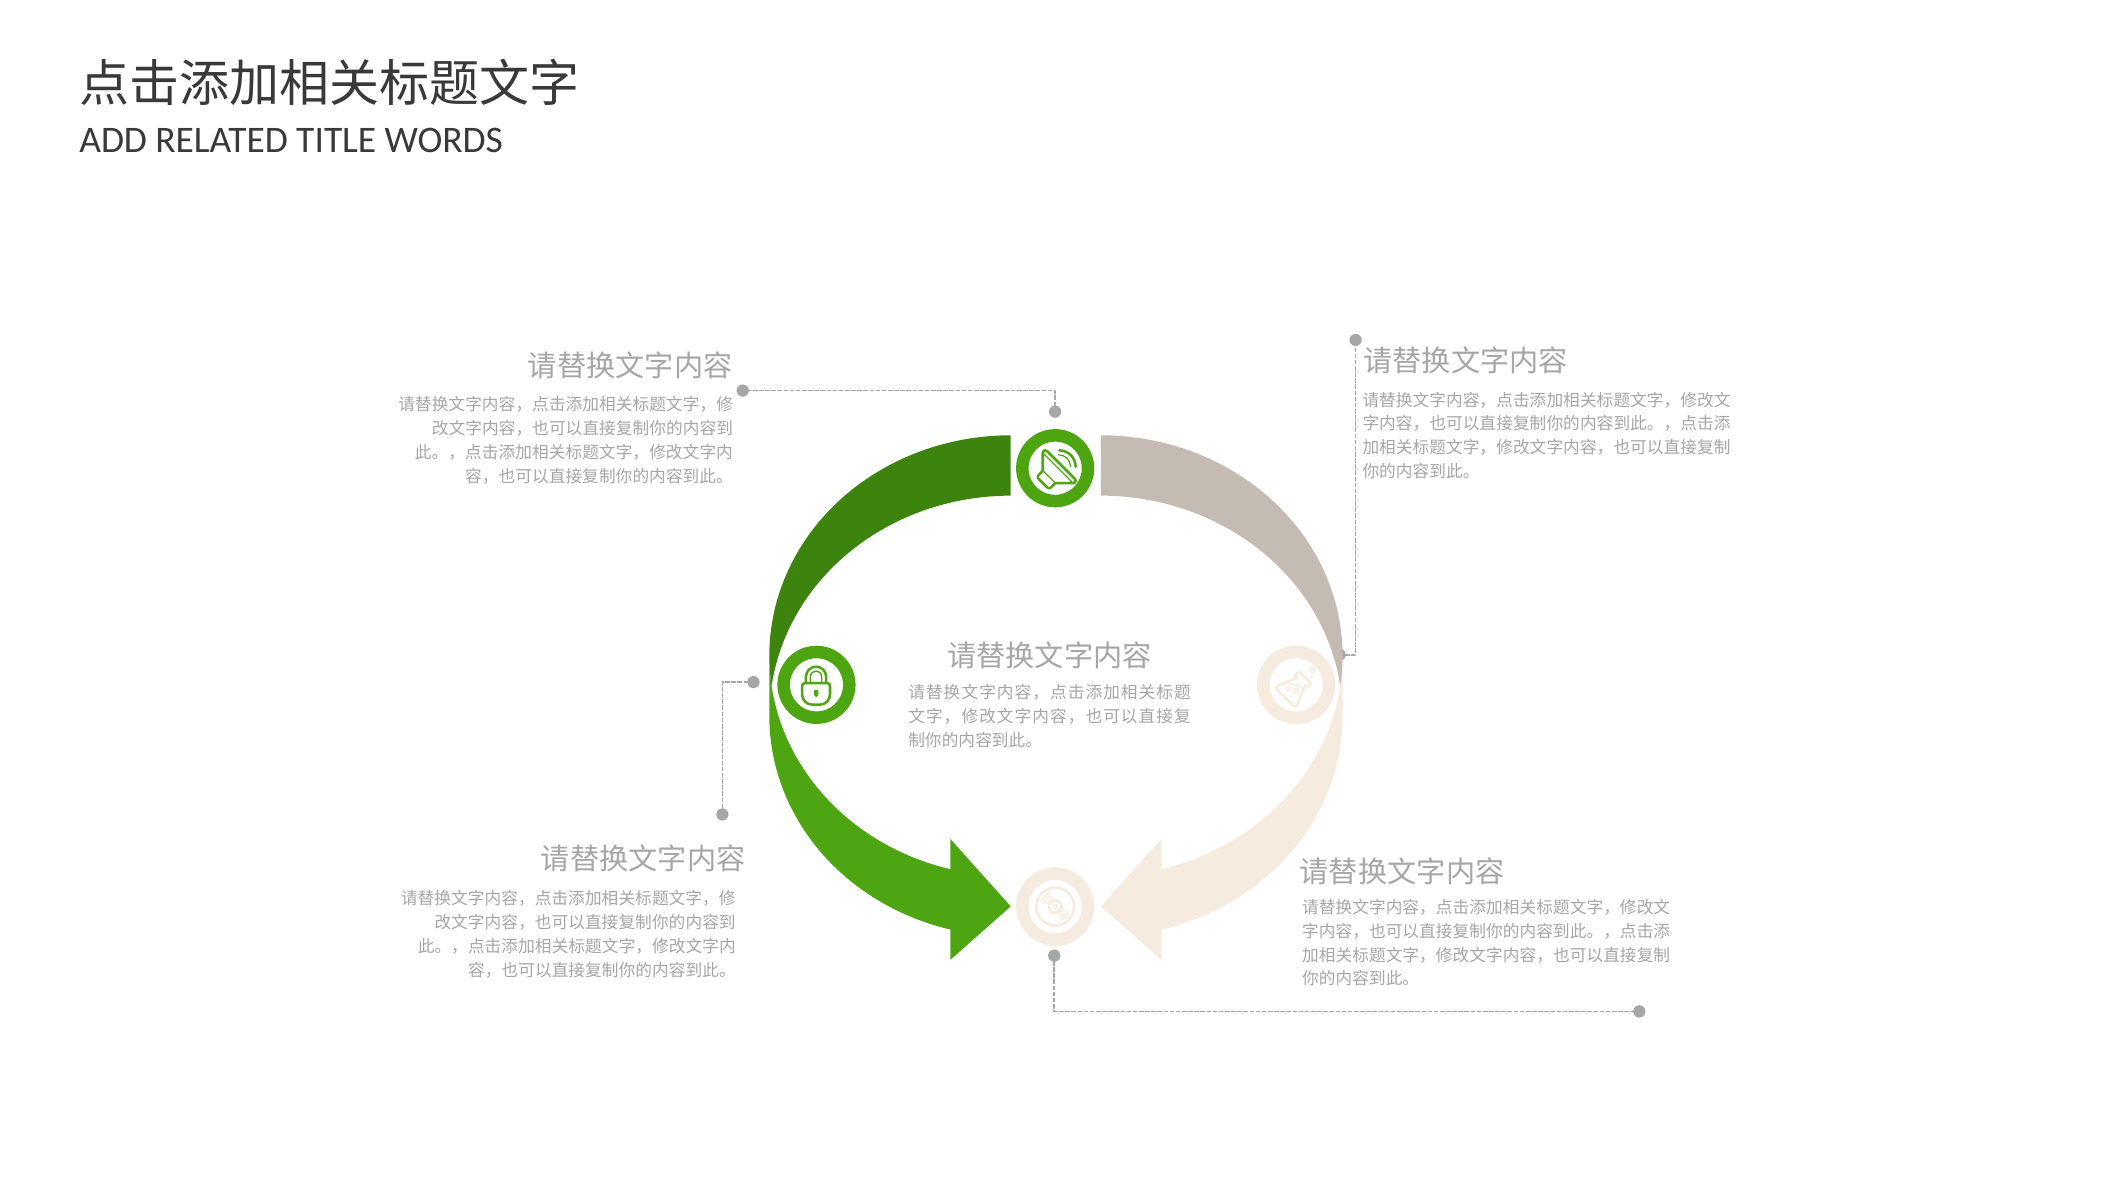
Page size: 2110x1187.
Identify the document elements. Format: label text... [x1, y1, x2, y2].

text_box [743, 675, 760, 689]
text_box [769, 435, 1343, 967]
text_box [1349, 333, 1362, 348]
text_box [1627, 1005, 1646, 1018]
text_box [1362, 335, 1736, 483]
text_box [736, 384, 753, 397]
text_box ADD RELATED TITLE WORDS [63, 107, 520, 169]
text_box 点击添加相关标题文字 [63, 43, 596, 120]
text_box [1343, 649, 1350, 660]
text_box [1299, 846, 1675, 990]
text_box [1048, 401, 1062, 418]
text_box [391, 833, 746, 981]
text_box [716, 802, 729, 821]
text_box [389, 339, 734, 488]
